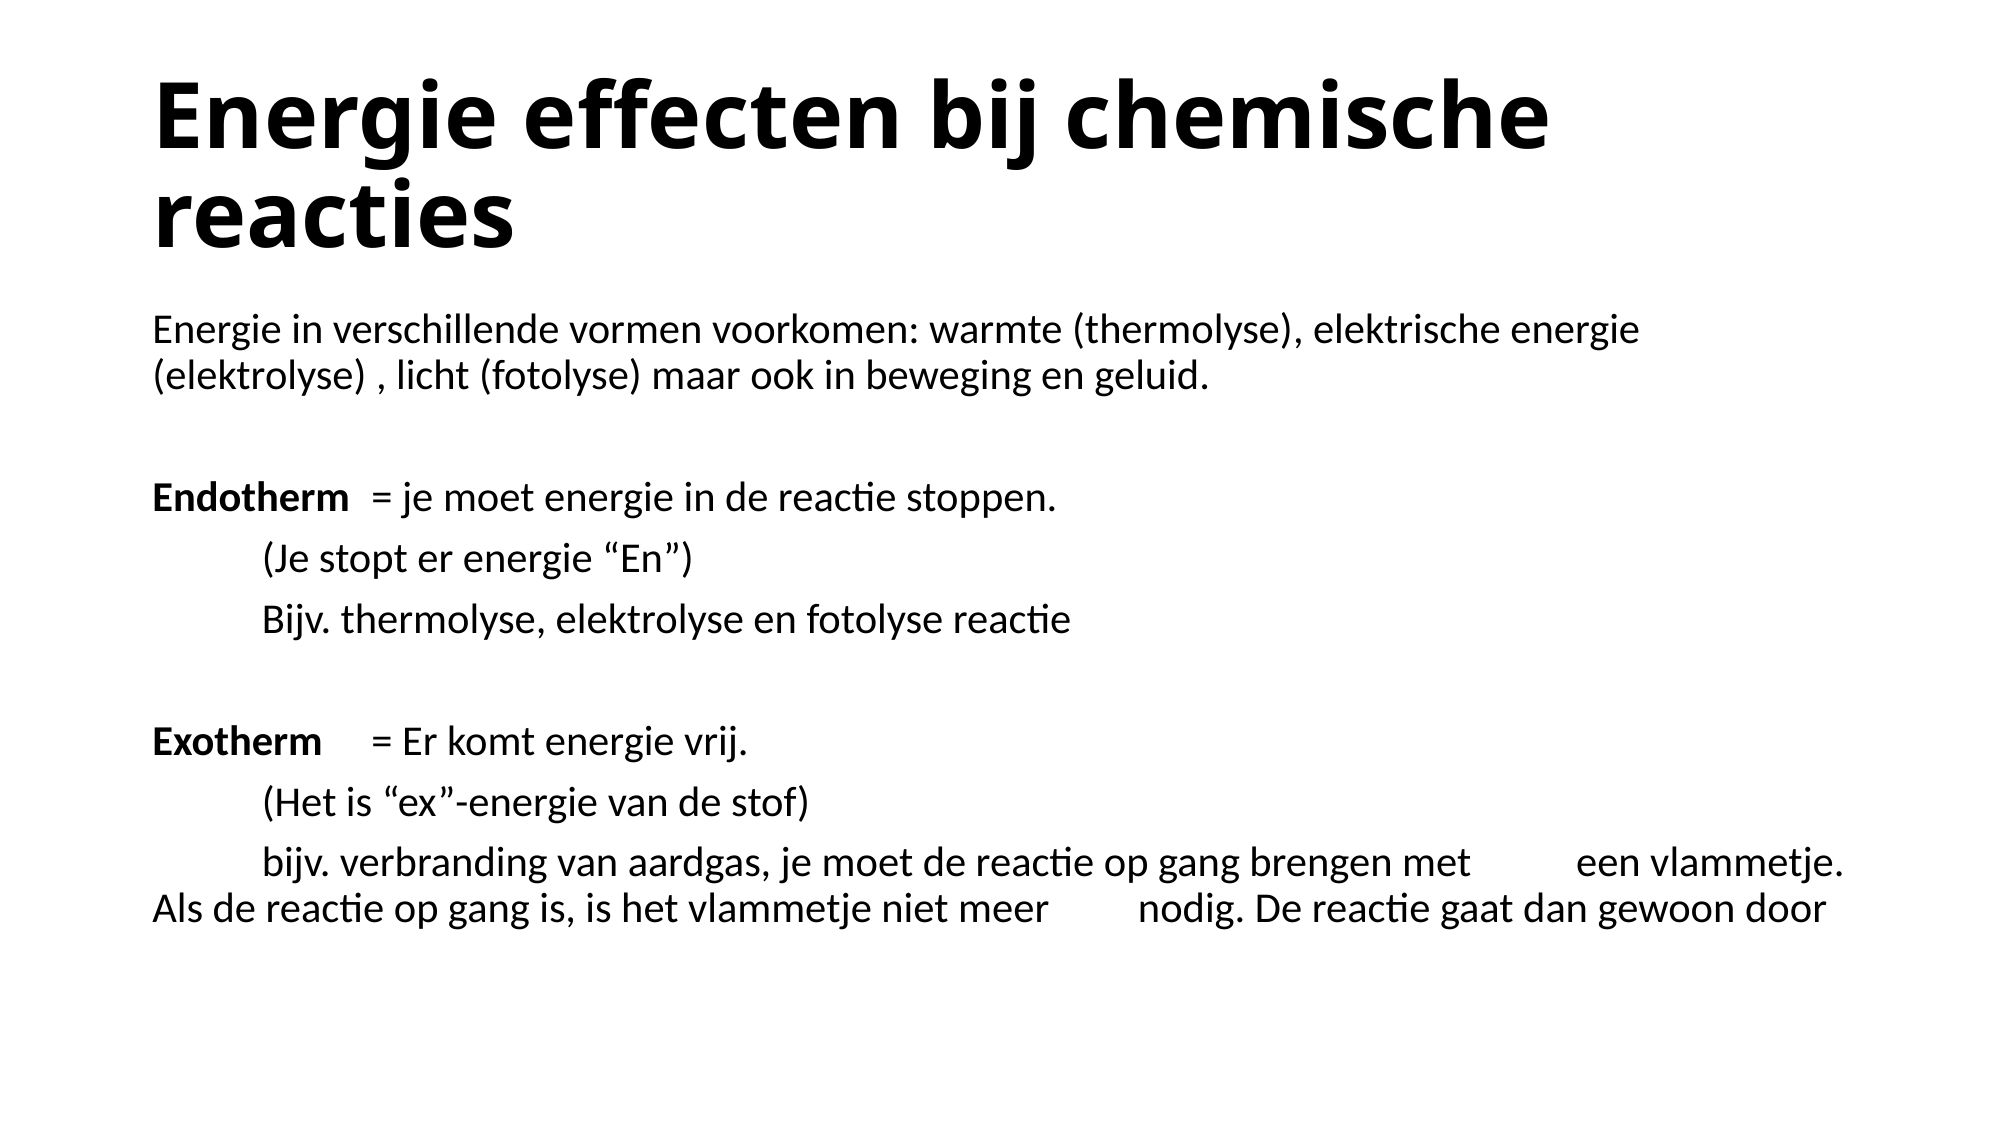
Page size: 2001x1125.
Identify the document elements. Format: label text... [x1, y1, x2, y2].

list Energie in verschillende vormen voorkomen: warmte (thermolyse), elektrische energie (elektrolyse) , licht (fotolyse) maar ook in beweging en geluid. Endotherm = je moet energie in de reactie stoppen. (Je stopt er energie “En”) Bijv. thermolyse, elektrolyse en fotolyse reactie Exotherm = Er komt energie vrij. (Het is “ex”-energie van de stof) bijv. verbranding van aardgas, je moet de reactie op gang brengen met een vlammetje. Als de reactie op gang is, is het vlammetje niet meer nodig. De reactie gaat dan gewoon door [137, 299, 1863, 1014]
title Energie effecten bij chemische reacties [137, 59, 1863, 278]
